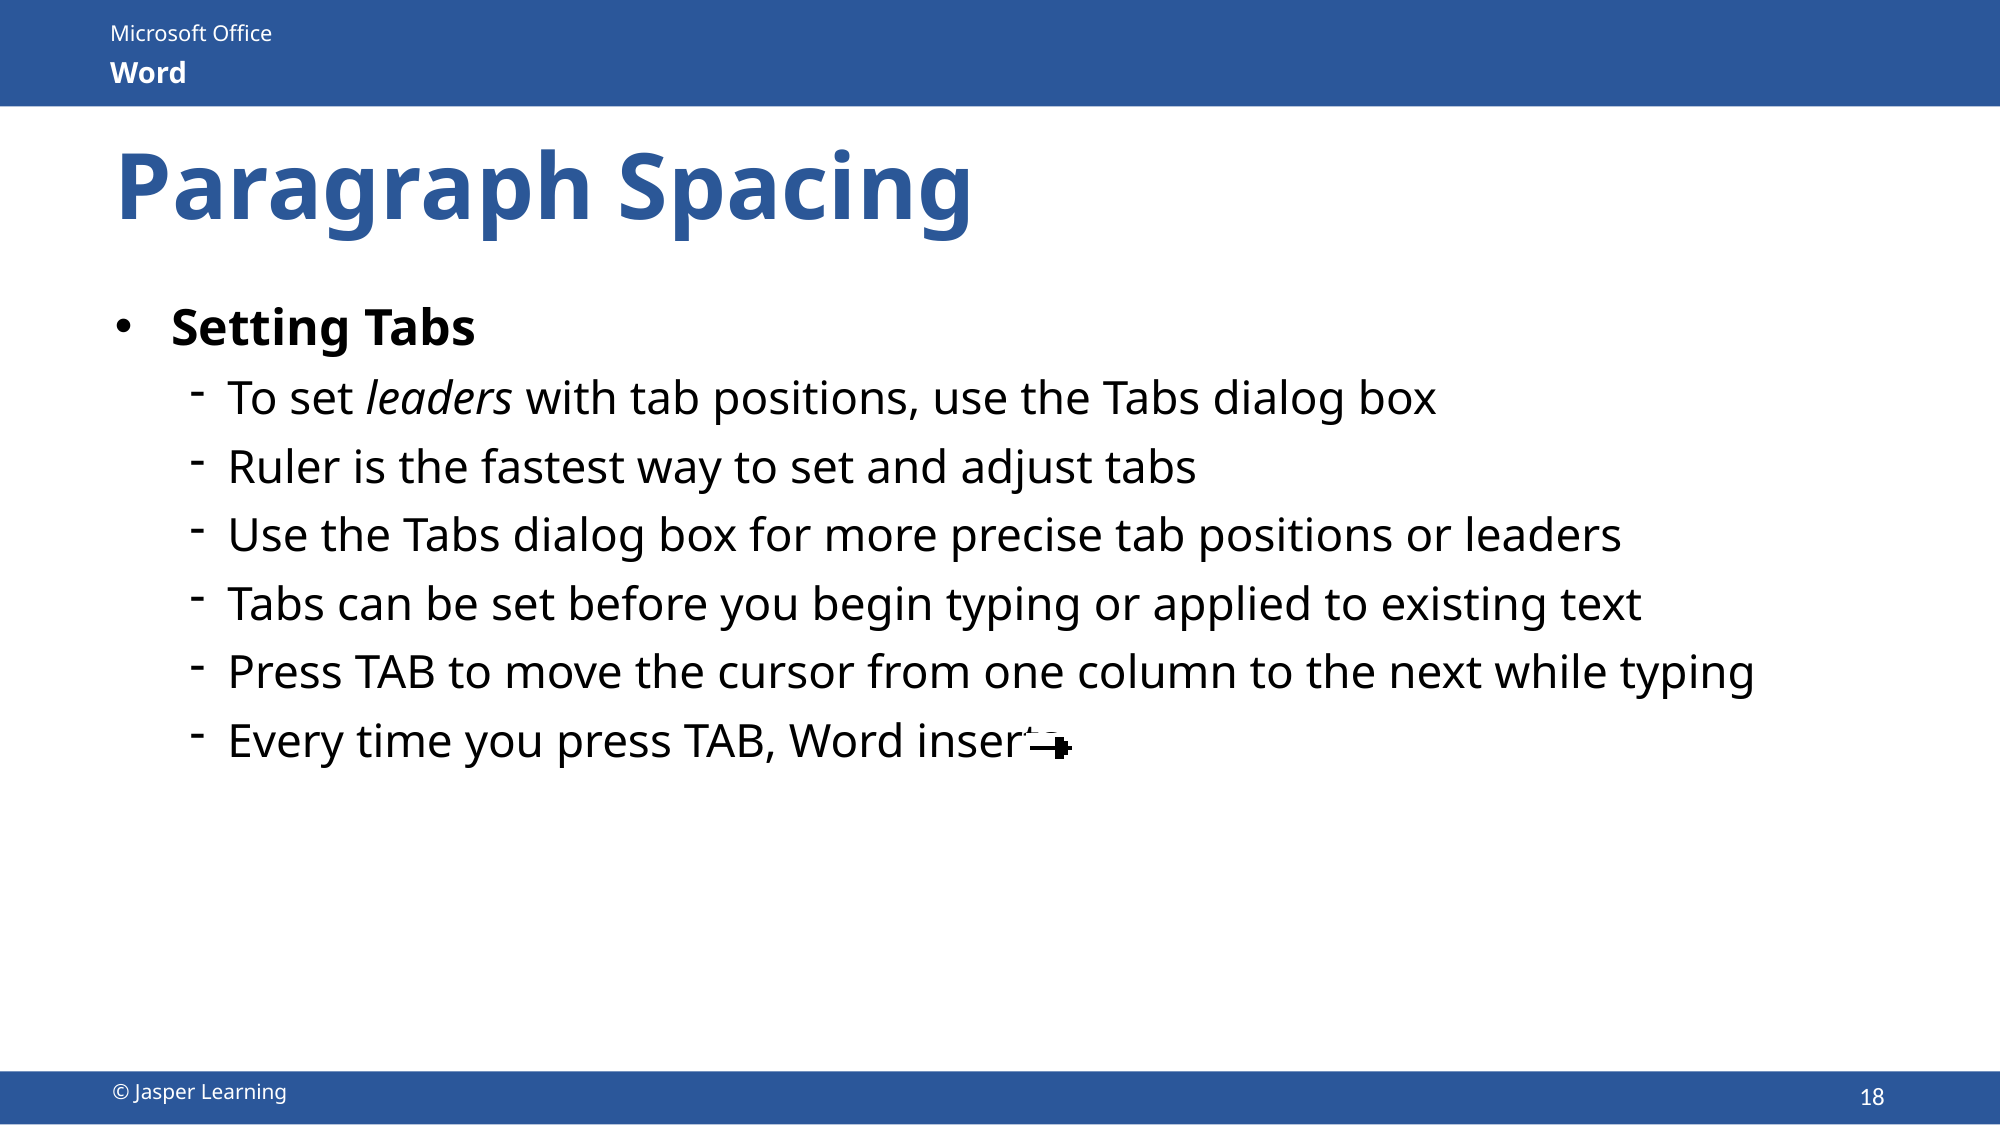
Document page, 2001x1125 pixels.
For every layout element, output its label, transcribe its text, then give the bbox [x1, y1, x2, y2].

picture [1026, 733, 1077, 765]
title Paragraph Spacing [99, 118, 1866, 248]
slide_number 18 [1433, 1065, 1900, 1125]
footer © Jasper Learning [97, 1072, 773, 1114]
list Setting Tabs To set leaders with tab positions, use the Tabs dialog box Ruler is the fastest way to set and adjust tabs Use the Tabs dialog box for more precise tab positions or leaders Tabs can be set before you begin typing or applied to existing text Press TAB to move the cursor from one column to the next while typing Every time you press TAB, Word inserts [99, 283, 1900, 1026]
